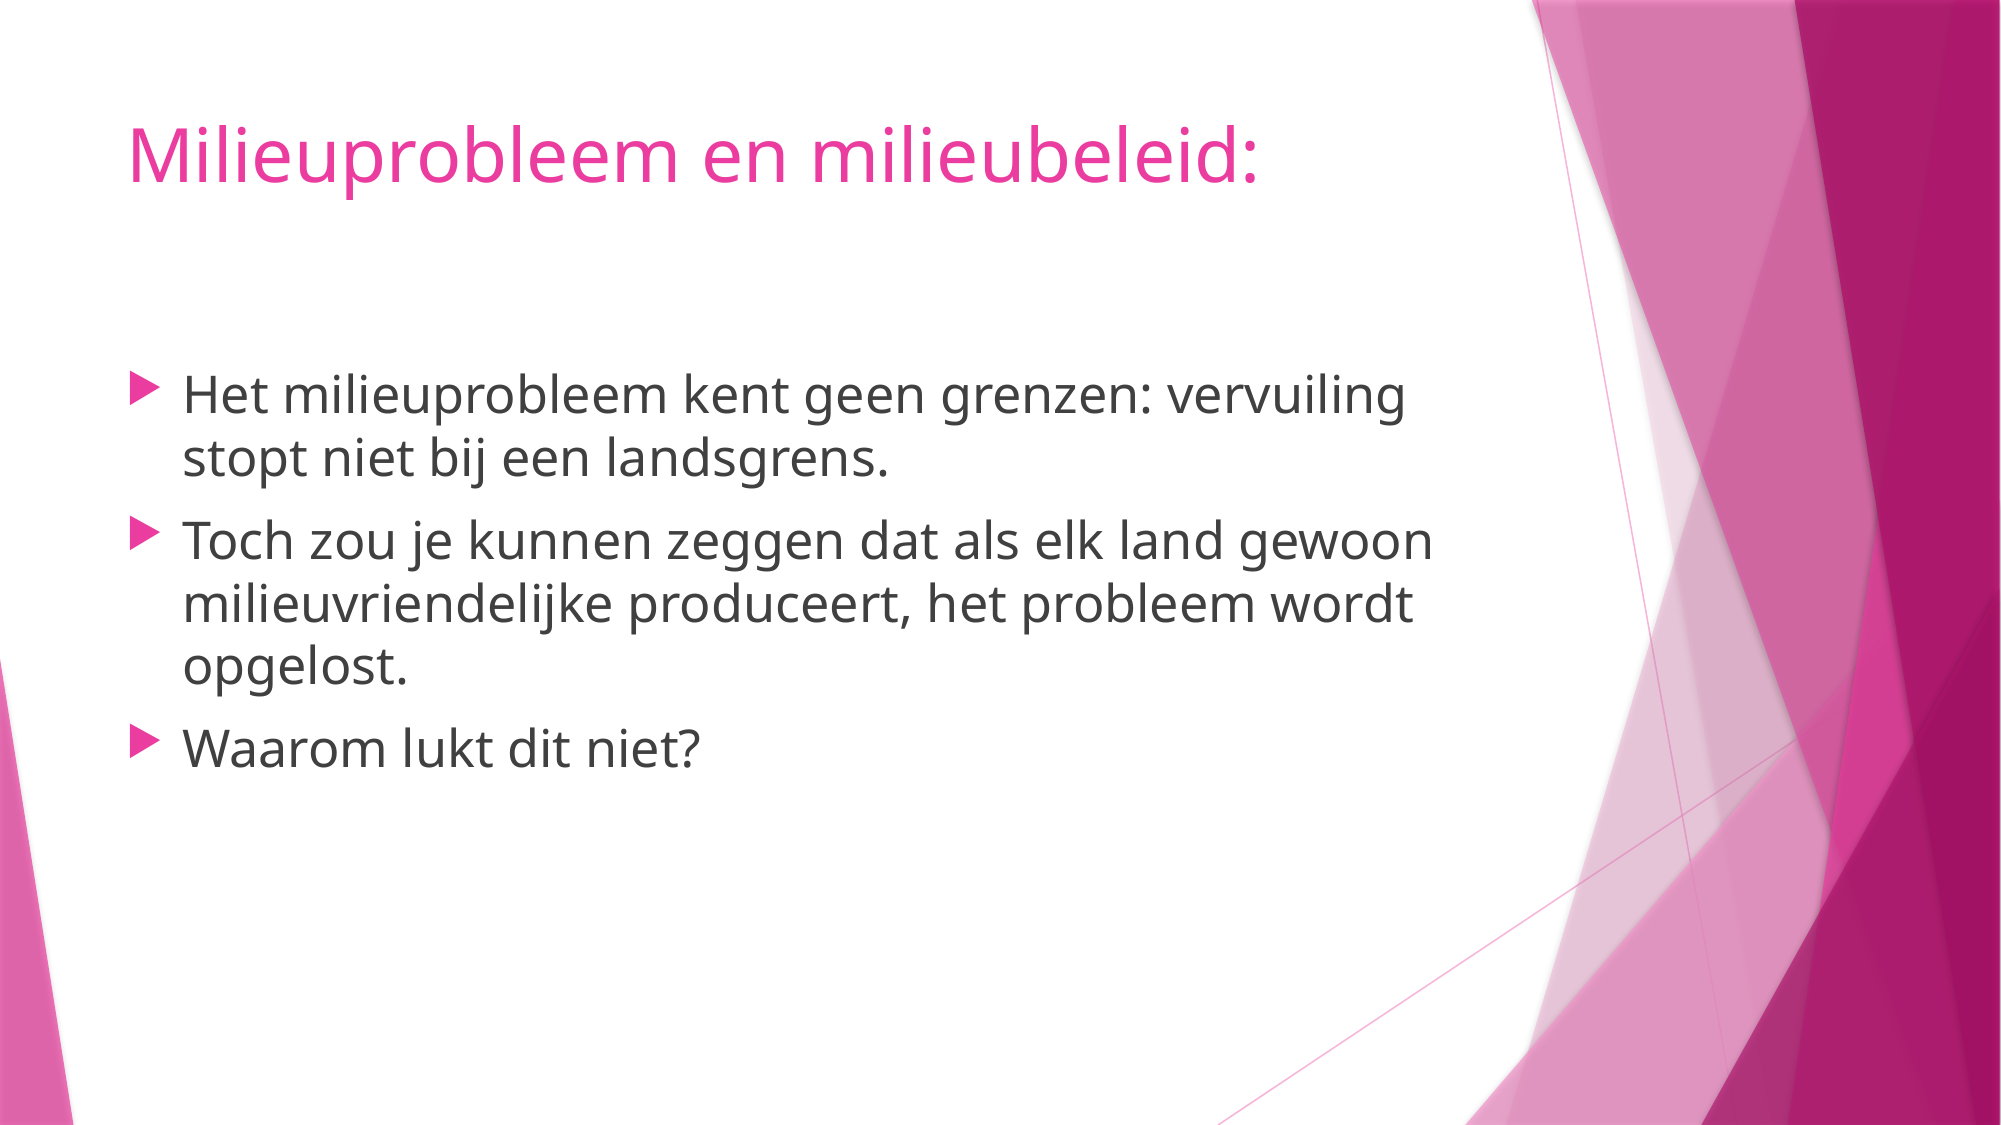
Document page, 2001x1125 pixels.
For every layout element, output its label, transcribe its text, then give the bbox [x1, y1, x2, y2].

list Het milieuprobleem kent geen grenzen: vervuiling stopt niet bij een landsgrens. Toch zou je kunnen zeggen dat als elk land gewoon milieuvriendelijke produceert, het probleem wordt opgelost. Waarom lukt dit niet? [111, 354, 1522, 992]
title Milieuprobleem en milieubeleid: [111, 99, 1522, 317]
